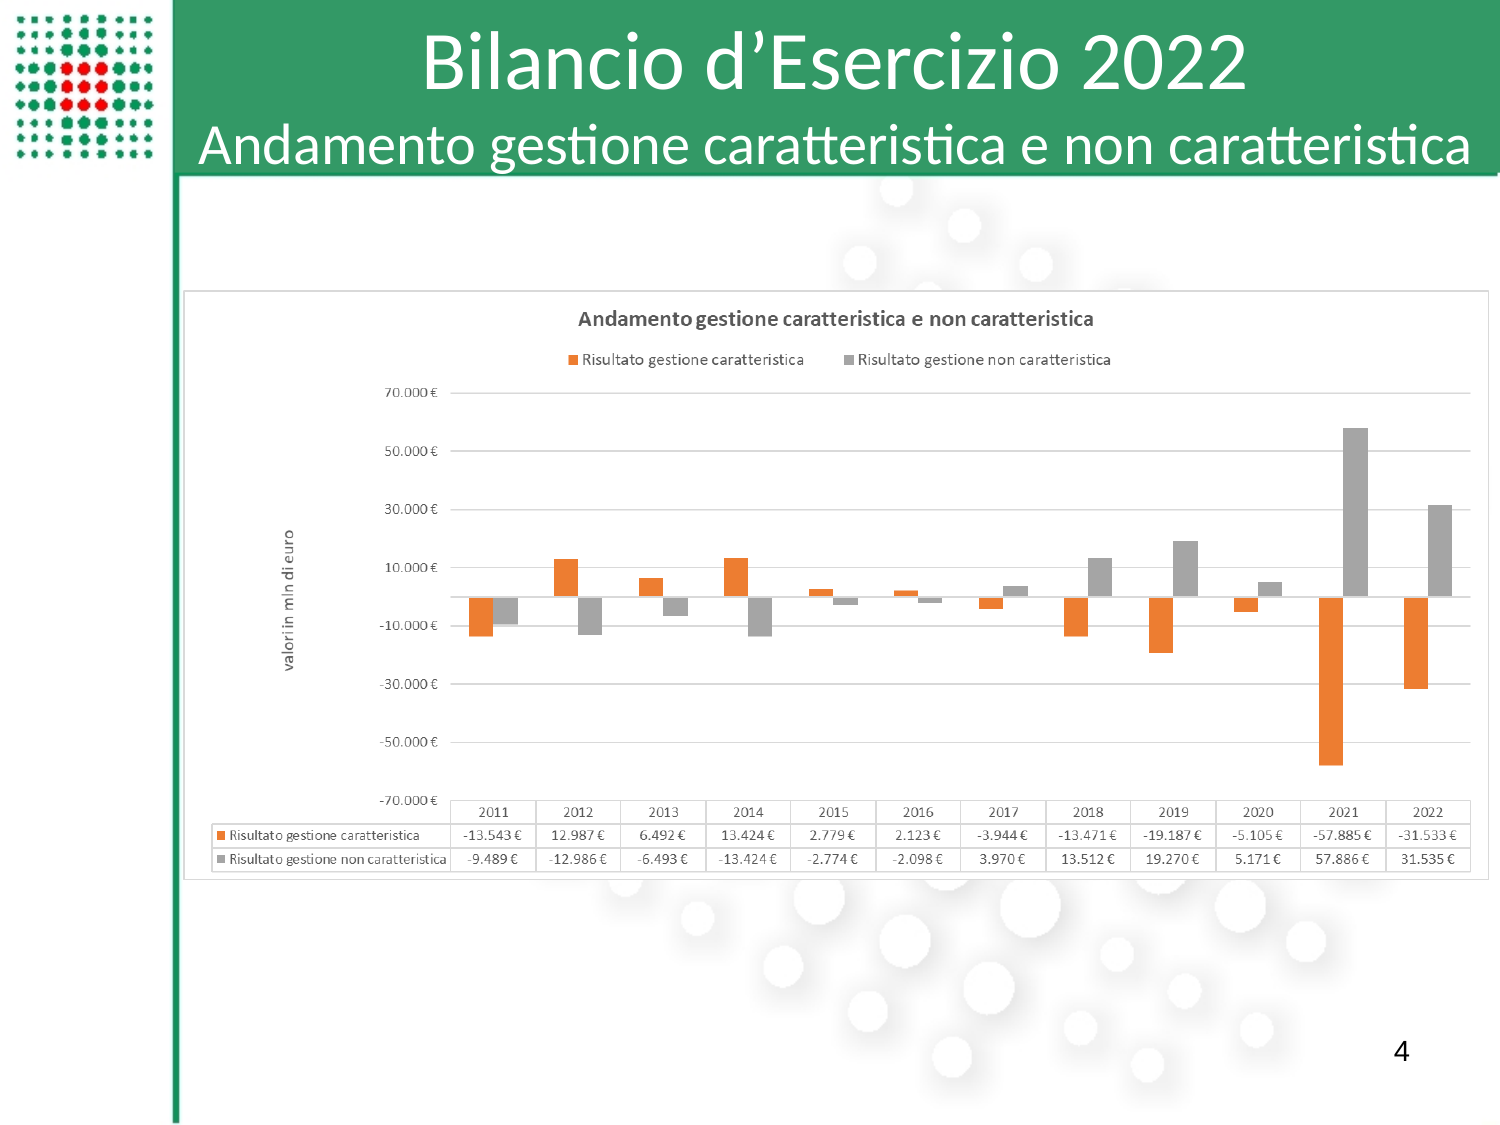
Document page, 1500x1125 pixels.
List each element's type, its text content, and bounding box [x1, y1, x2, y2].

slide_number 4 [1074, 1024, 1426, 1103]
text_box Bilancio d’Esercizio 2022 Andamento gestione caratteristica e non caratteristica [171, 19, 1500, 163]
picture [0, 0, 1500, 1125]
